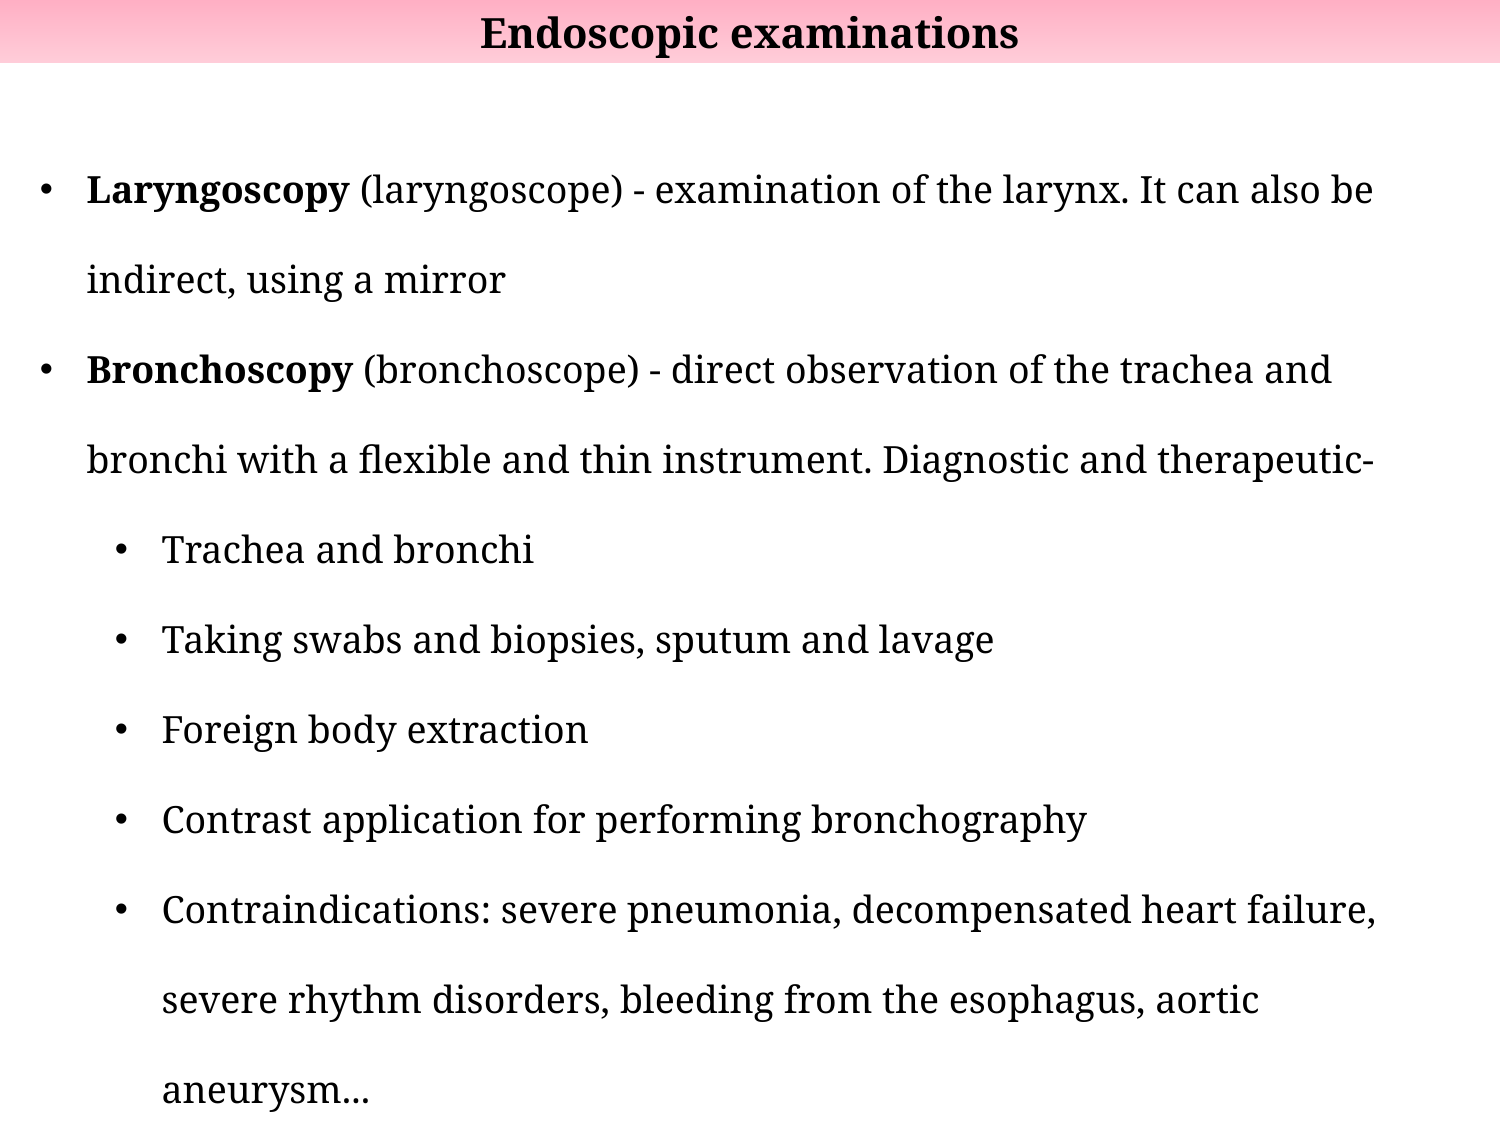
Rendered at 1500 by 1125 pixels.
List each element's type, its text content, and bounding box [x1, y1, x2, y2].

text_box Endoscopic examinations [0, 0, 1500, 63]
text_box Laryngoscopy (laryngoscope) - examination of the larynx. It can also be indirect, using a mirror Bronchoscopy (bronchoscope) - direct observation of the trachea and bronchi with a flexible and thin instrument. Diagnostic and therapeutic- Trachea and bronchi Taking swabs and biopsies, sputum and lavage Foreign body extraction Contrast application for performing bronchography Contraindications: severe pneumonia, decompensated heart failure, severe rhythm disorders, bleeding from the esophagus, aortic aneurysm... [24, 113, 1488, 1119]
